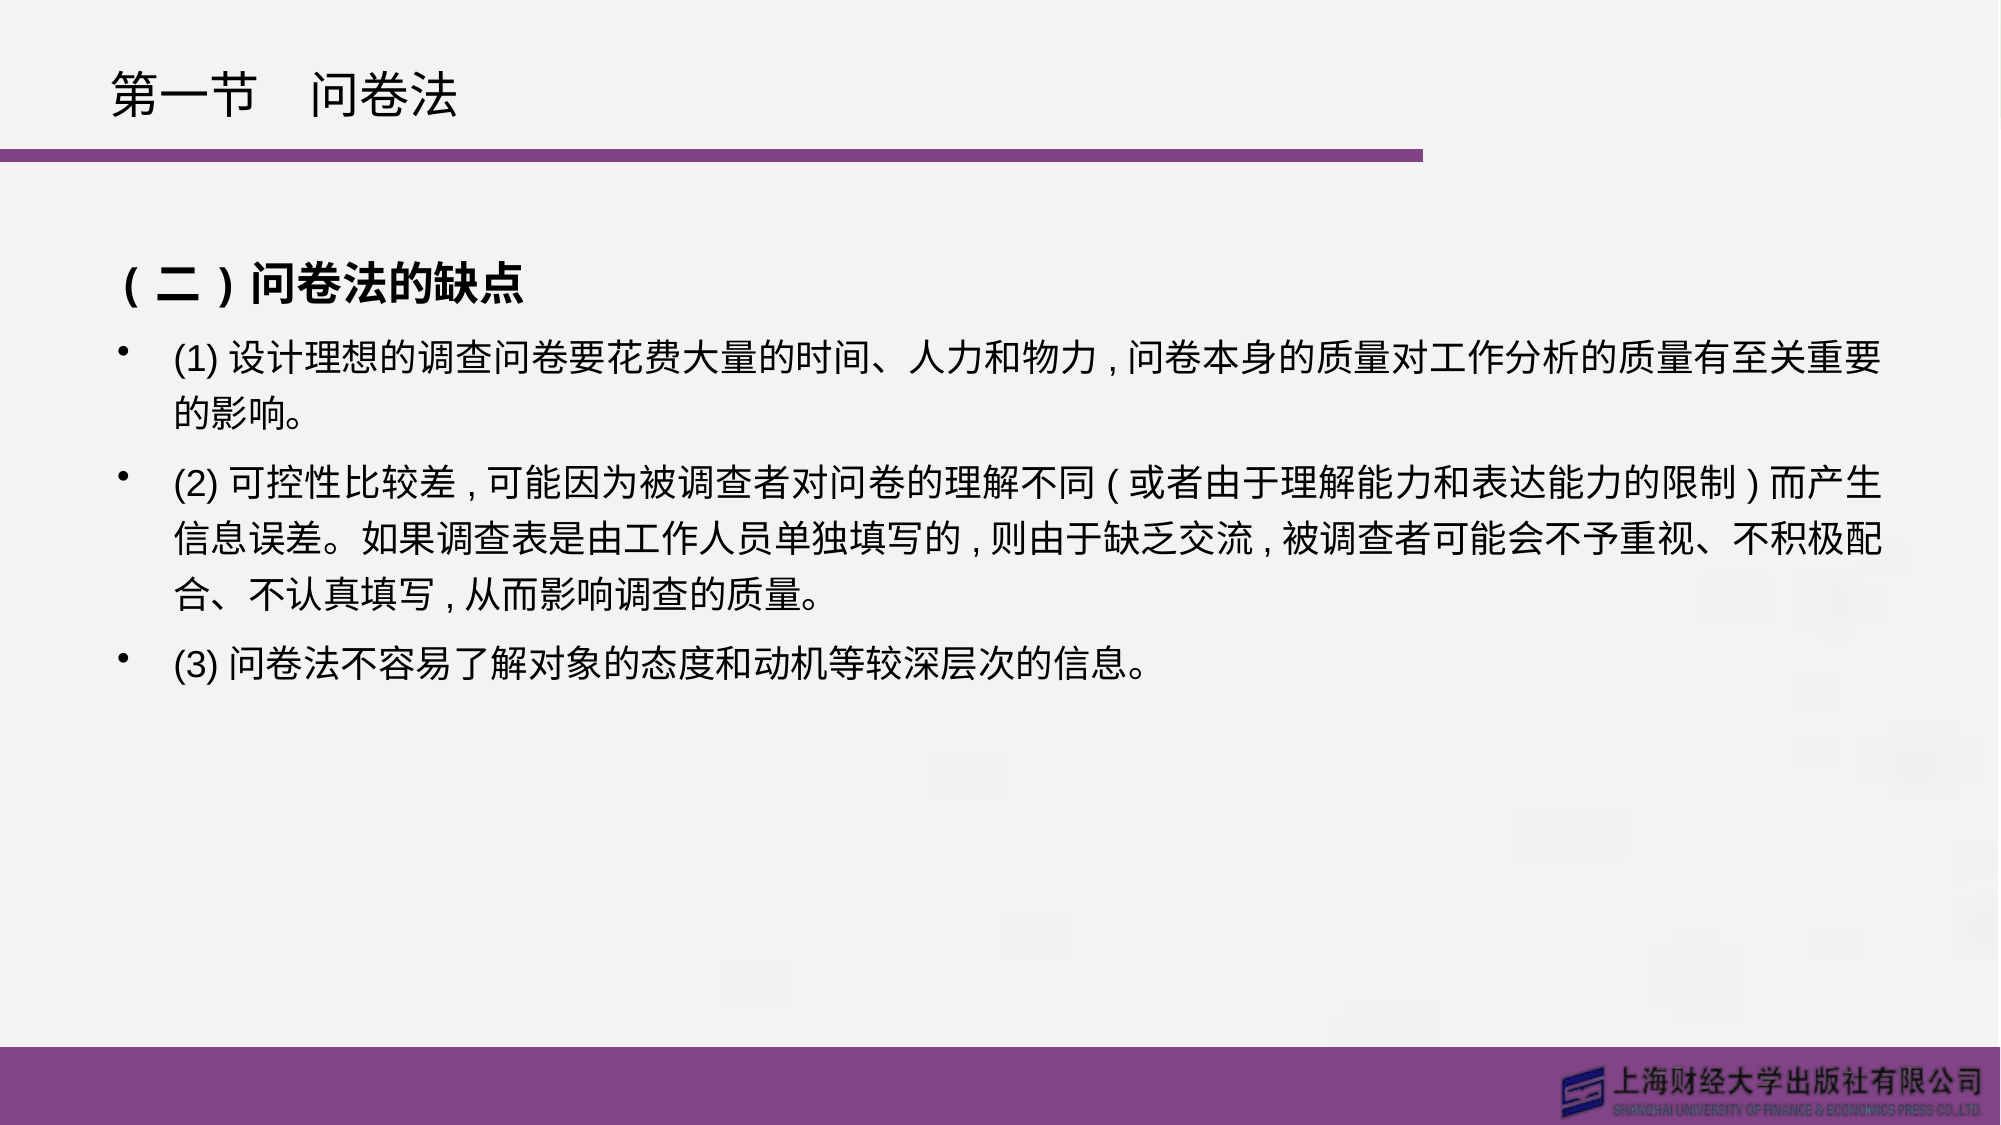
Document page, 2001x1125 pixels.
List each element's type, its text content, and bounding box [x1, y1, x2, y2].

list (二)问卷法的缺点 (1)设计理想的调查问卷要花费大量的时间、人力和物力,问卷本身的质量对工作分析的质量有至关重要的影响。 (2)可控性比较差,可能因为被调查者对问卷的理解不同(或者由于理解能力和表达能力的限制)而产生信息误差。如果调查表是由工作人员单独填写的,则由于缺乏交流,被调查者可能会不予重视、不积极配合、不认真填写,从而影响调查的质量。 (3)问卷法不容易了解对象的态度和动机等较深层次的信息。 [102, 233, 1898, 1032]
title 第一节 问卷法 [94, 42, 1451, 146]
picture [0, 0, 2001, 1125]
